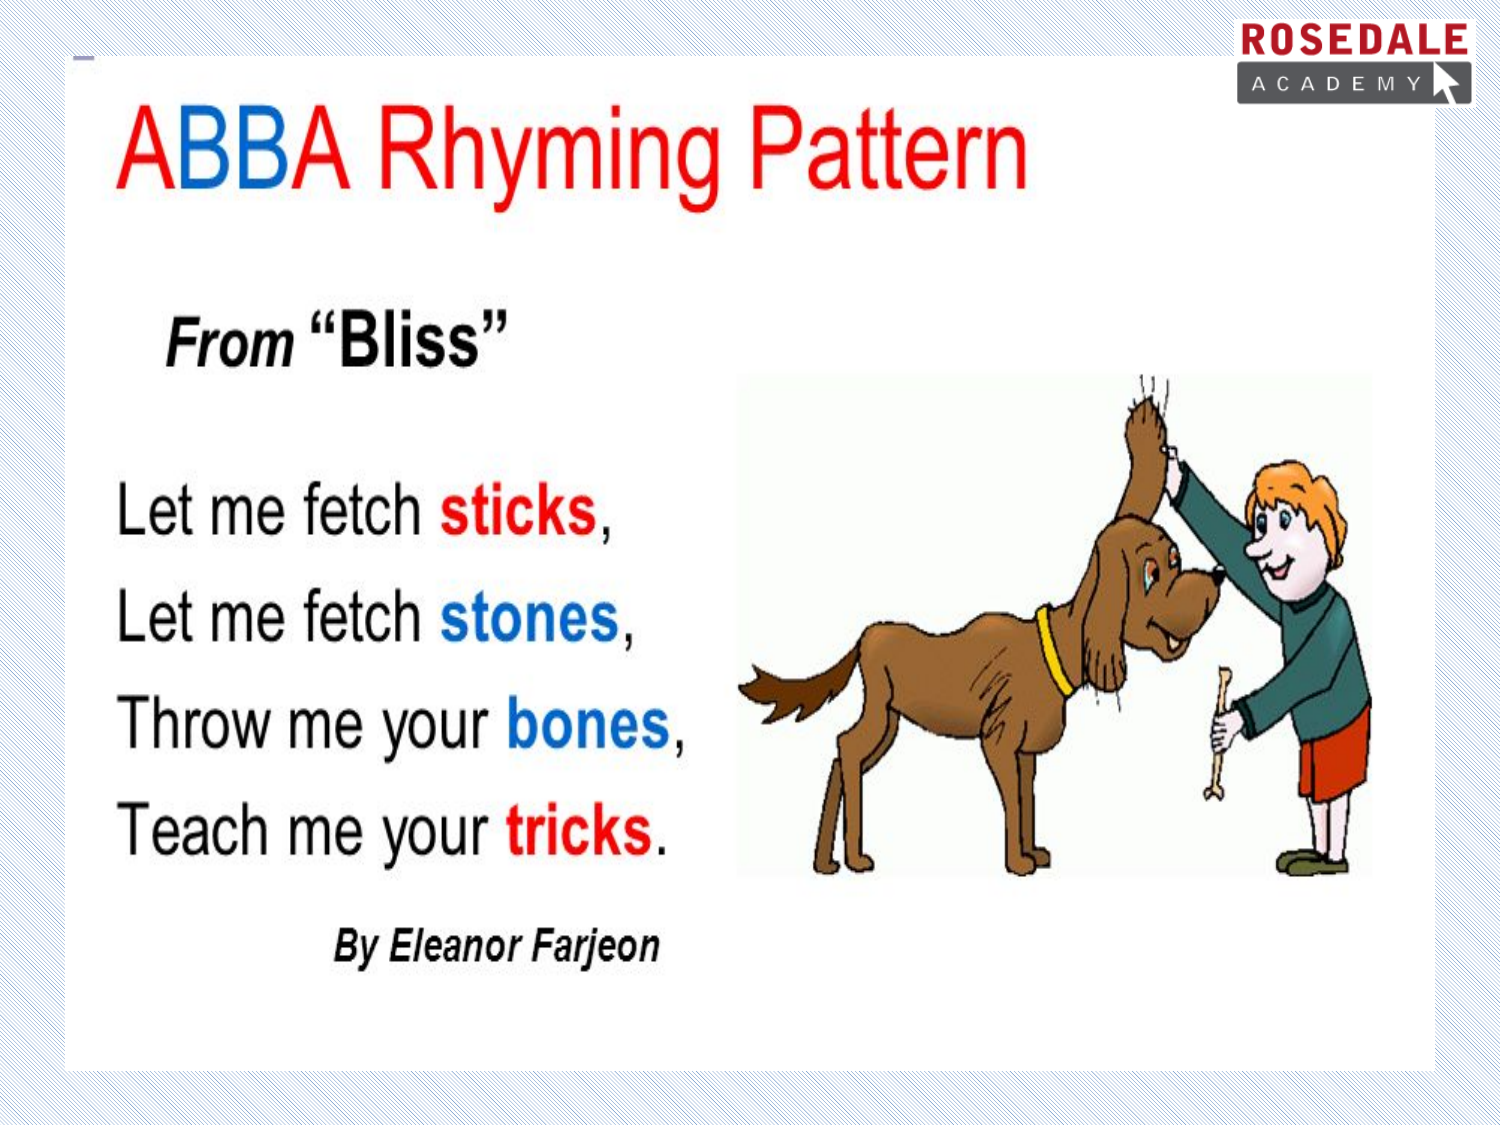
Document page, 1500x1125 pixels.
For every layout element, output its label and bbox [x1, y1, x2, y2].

picture [1234, 18, 1476, 109]
list [64, 55, 1436, 1071]
